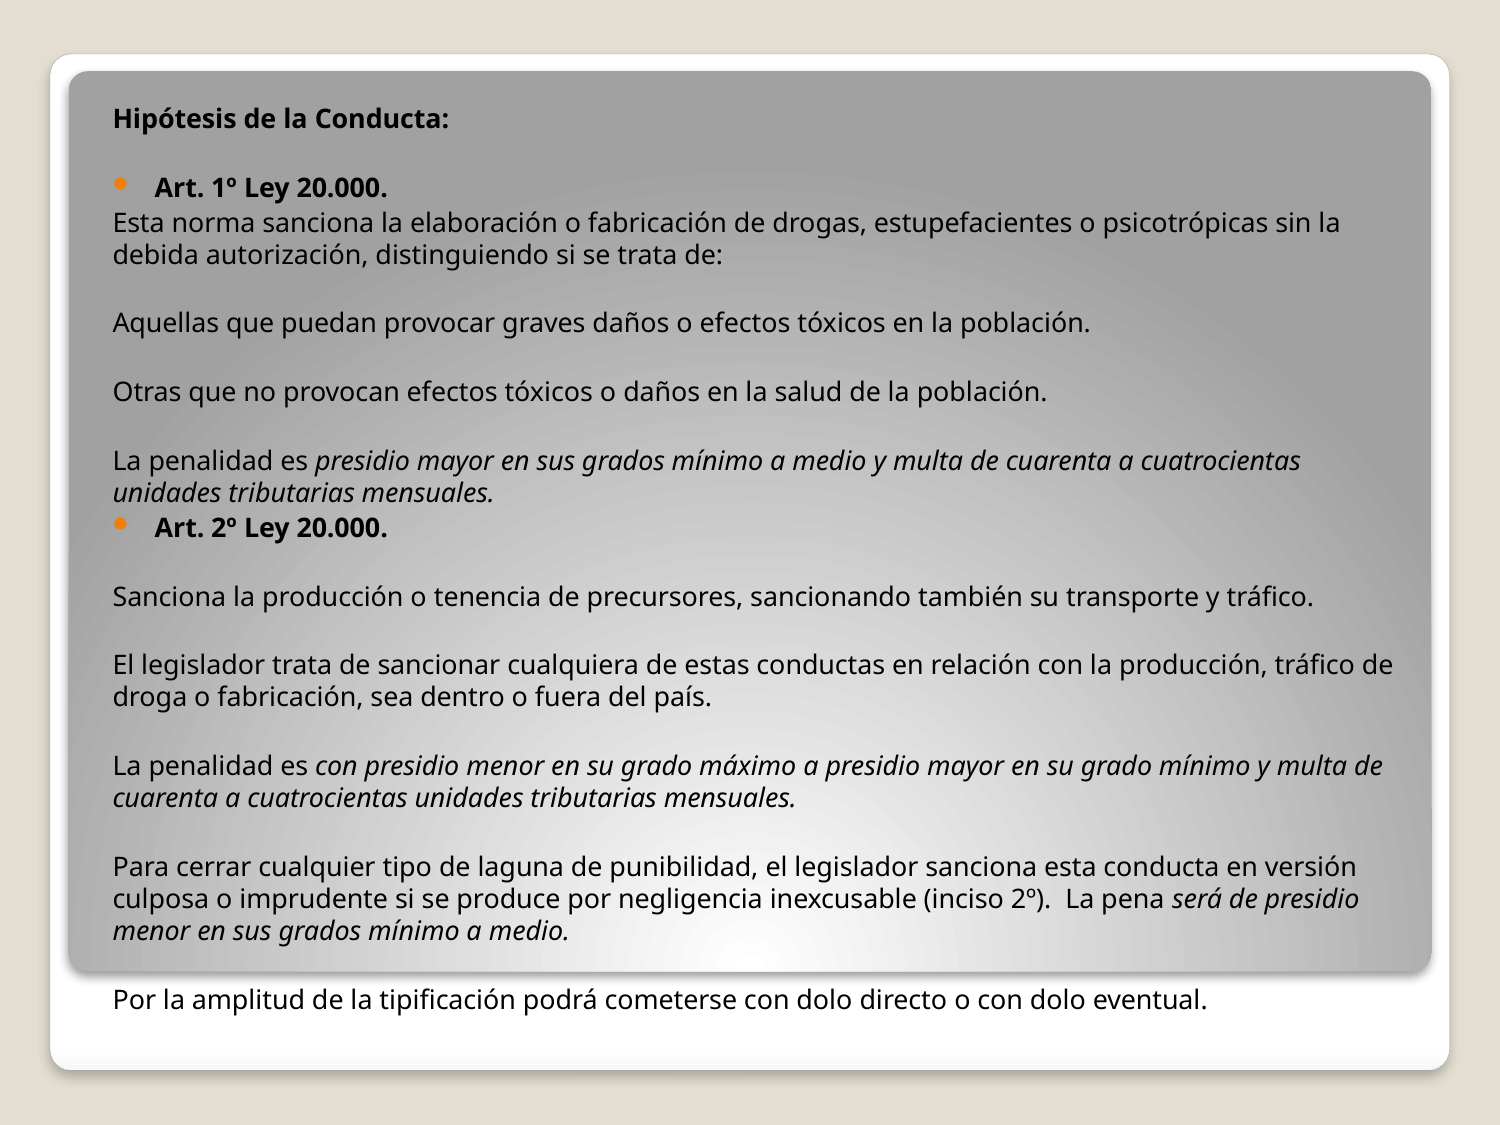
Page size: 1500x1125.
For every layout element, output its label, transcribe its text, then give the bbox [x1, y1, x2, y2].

list Hipótesis de la Conducta: Art. 1º Ley 20.000. Esta norma sanciona la elaboración o fabricación de drogas, estupefacientes o psicotrópicas sin la debida autorización, distinguiendo si se trata de: Aquellas que puedan provocar graves daños o efectos tóxicos en la población. Otras que no provocan efectos tóxicos o daños en la salud de la población. La penalidad es presidio mayor en sus grados mínimo a medio y multa de cuarenta a cuatrocientas unidades tributarias mensuales. Art. 2º Ley 20.000. Sanciona la producción o tenencia de precursores, sancionando también su transporte y tráfico. El legislador trata de sancionar cualquiera de estas conductas en relación con la producción, tráfico de droga o fabricación, sea dentro o fuera del país. La penalidad es con presidio menor en su grado máximo a presidio mayor en su grado mínimo y multa de cuarenta a cuatrocientas unidades tributarias mensuales. Para cerrar cualquier tipo de laguna de punibilidad, el legislador sanciona esta conducta en versión culposa o imprudente si se produce por negligencia inexcusable (inciso 2º). La pena será de presidio menor en sus grados mínimo a medio. Por la amplitud de la tipificación podrá cometerse con dolo directo o con dolo eventual. [82, 86, 1425, 1035]
